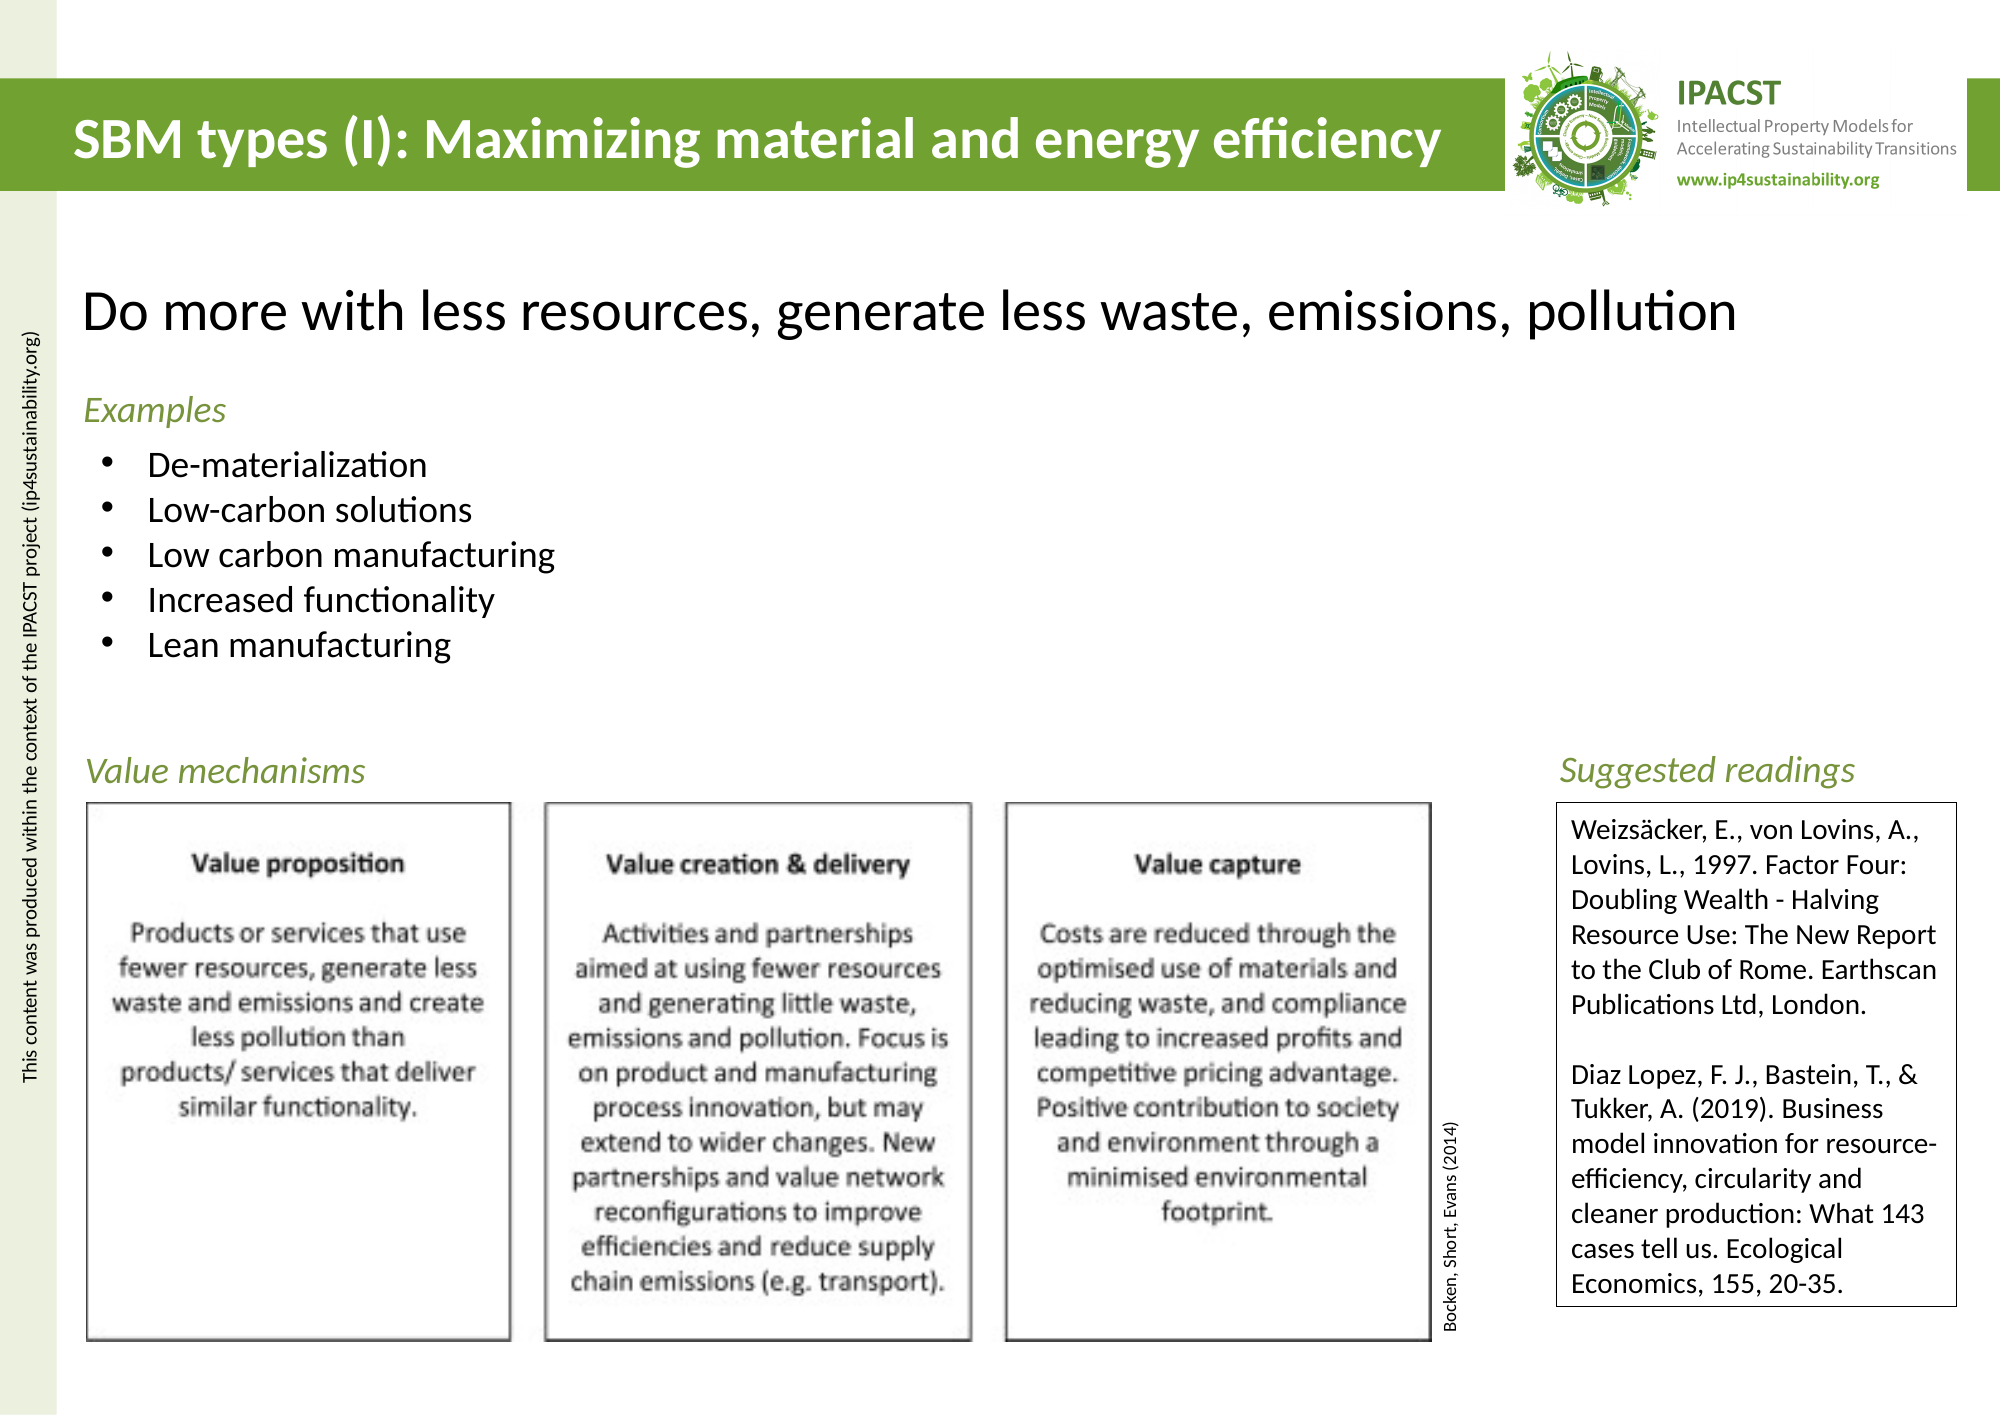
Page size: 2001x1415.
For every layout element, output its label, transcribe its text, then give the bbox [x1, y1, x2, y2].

text_box De-materialization Low-carbon solutions Low carbon manufacturing Increased functionality Lean manufacturing [85, 432, 987, 672]
text_box Weizsäcker, E., von Lovins, A., Lovins, L., 1997. Factor Four: Doubling Wealth - Halving Resource Use: The New Report to the Club of Rome. Earthscan Publications Ltd, London. Diaz Lopez, F. J., Bastein, T., & Tukker, A. (2019). Business model innovation for resource-efficiency, circularity and cleaner production: What 143 cases tell us. Ecological Economics, 155, 20-35. [1556, 802, 1957, 1307]
text_box Bocken, Short, Evans (2014) [1430, 1072, 1468, 1348]
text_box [0, 43, 2000, 216]
text_box Value mechanisms [70, 738, 382, 799]
text_box Suggested readings [1545, 738, 1871, 798]
text_box Do more with less resources, generate less waste, emissions, pollution [67, 264, 2000, 350]
picture [86, 802, 1432, 1342]
text_box Examples [68, 378, 242, 438]
